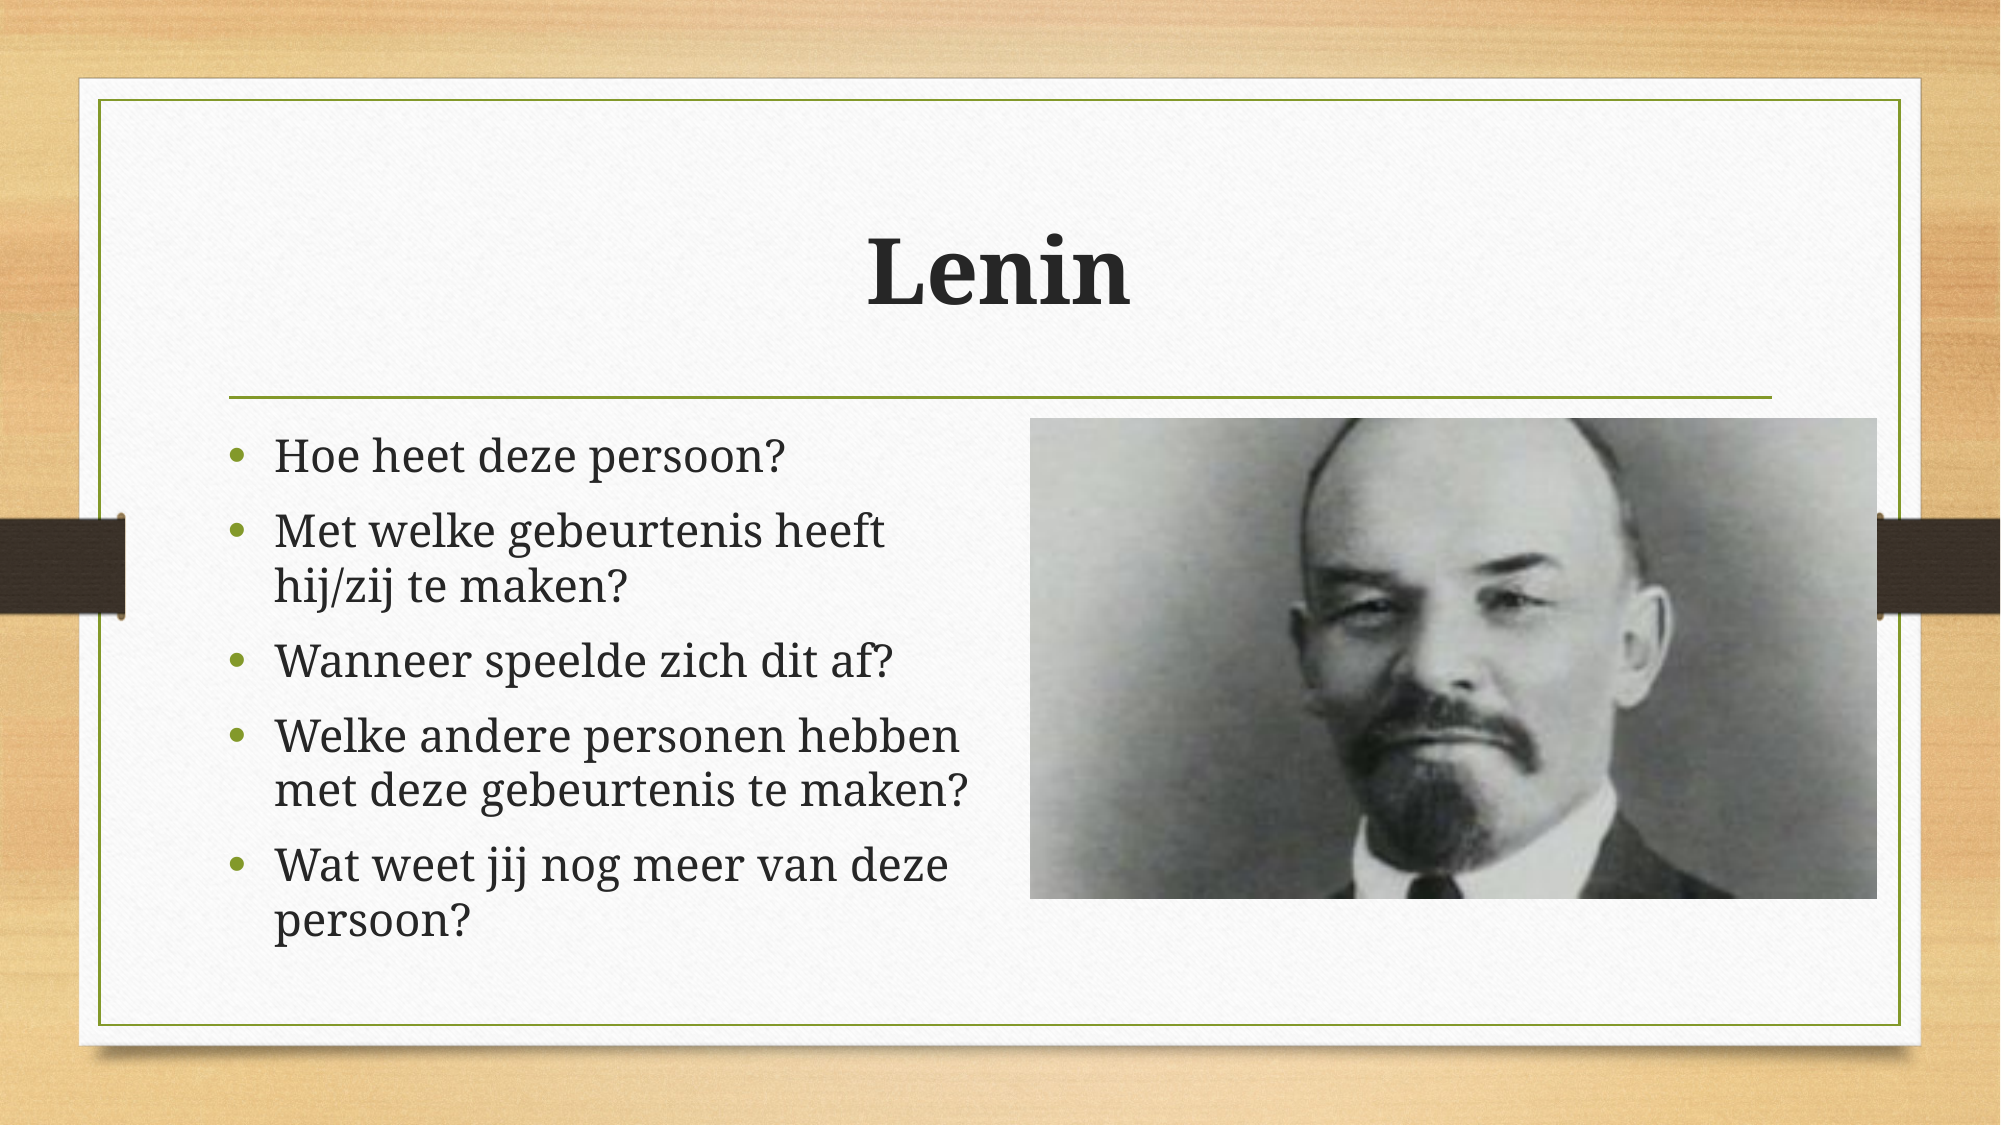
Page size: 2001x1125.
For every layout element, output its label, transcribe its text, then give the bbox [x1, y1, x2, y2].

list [1029, 418, 1877, 899]
picture [0, 0, 2001, 1125]
list Hoe heet deze persoon? Met welke gebeurtenis heeft hij/zij te maken? Wanneer speelde zich dit af? Welke andere personen hebben met deze gebeurtenis te maken? Wat weet jij nog meer van deze persoon? [213, 420, 987, 963]
title Lenin [212, 161, 1788, 375]
